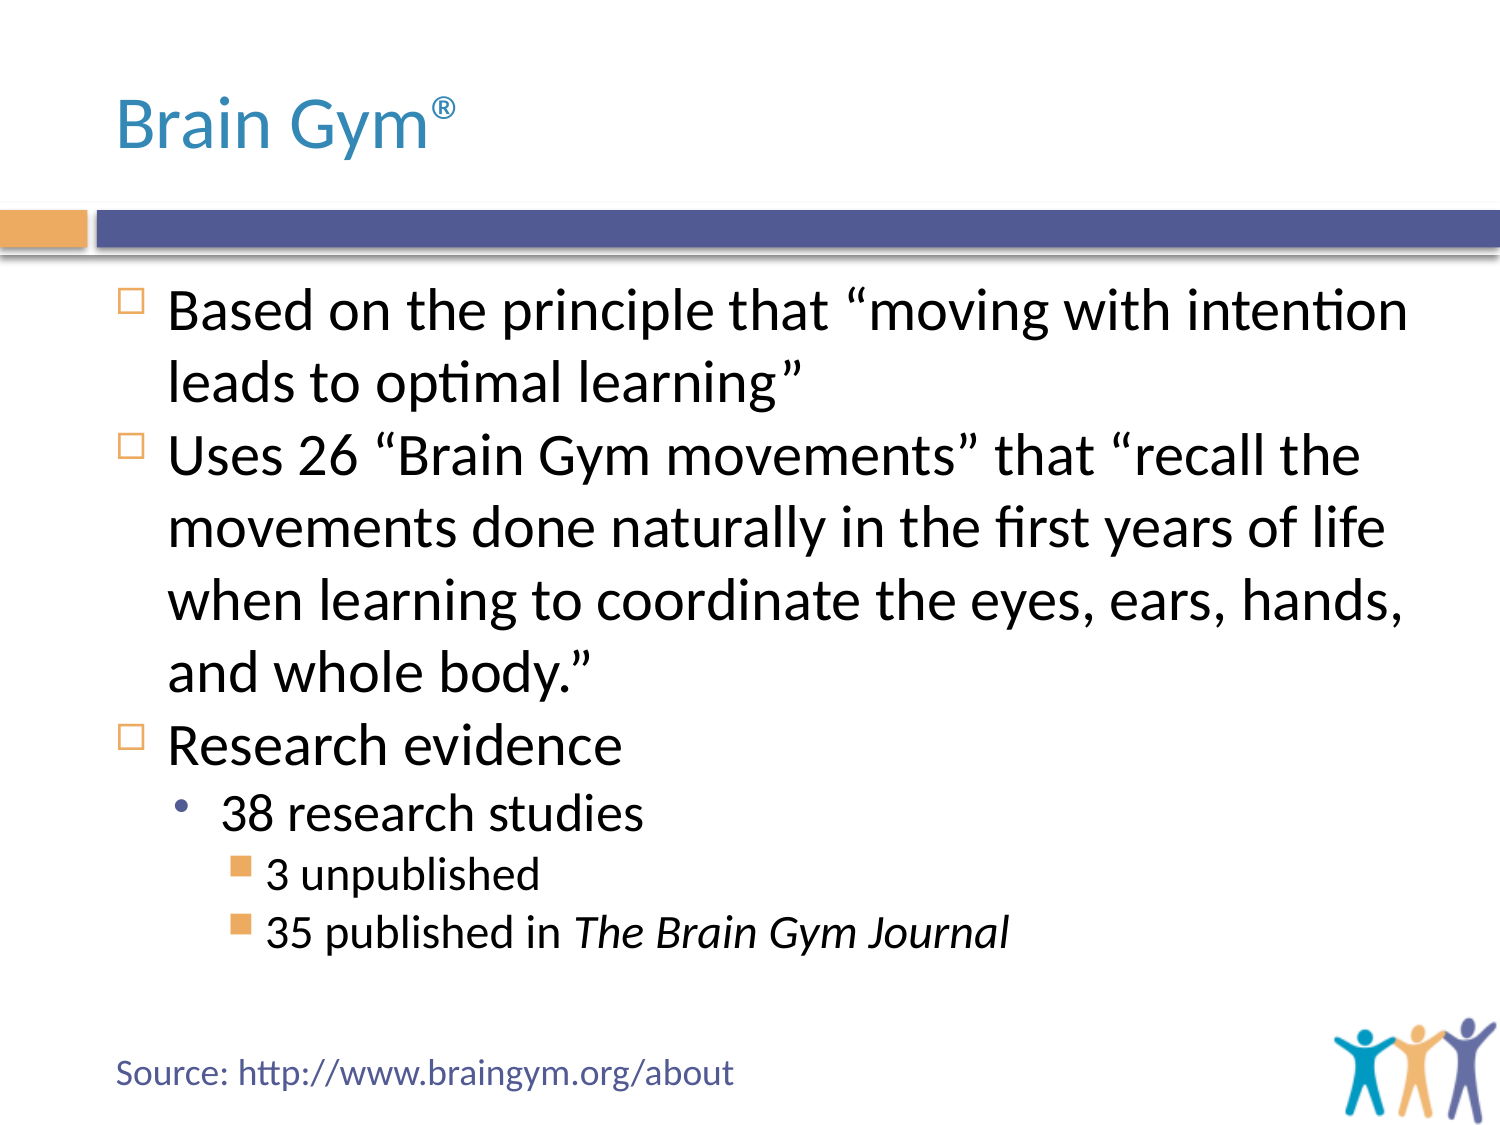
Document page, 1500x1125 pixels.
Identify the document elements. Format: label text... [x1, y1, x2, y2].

title Brain Gym® [100, 37, 1438, 200]
list Based on the principle that “moving with intention leads to optimal learning” Uses 26 “Brain Gym movements” that “recall the movements done naturally in the first years of life when learning to coordinate the eyes, ears, hands, and whole body.” Research evidence 38 research studies 3 unpublished 35 published in The Brain Gym Journal [100, 262, 1438, 1000]
text_box Source: http://www.braingym.org/about [100, 1040, 1247, 1100]
